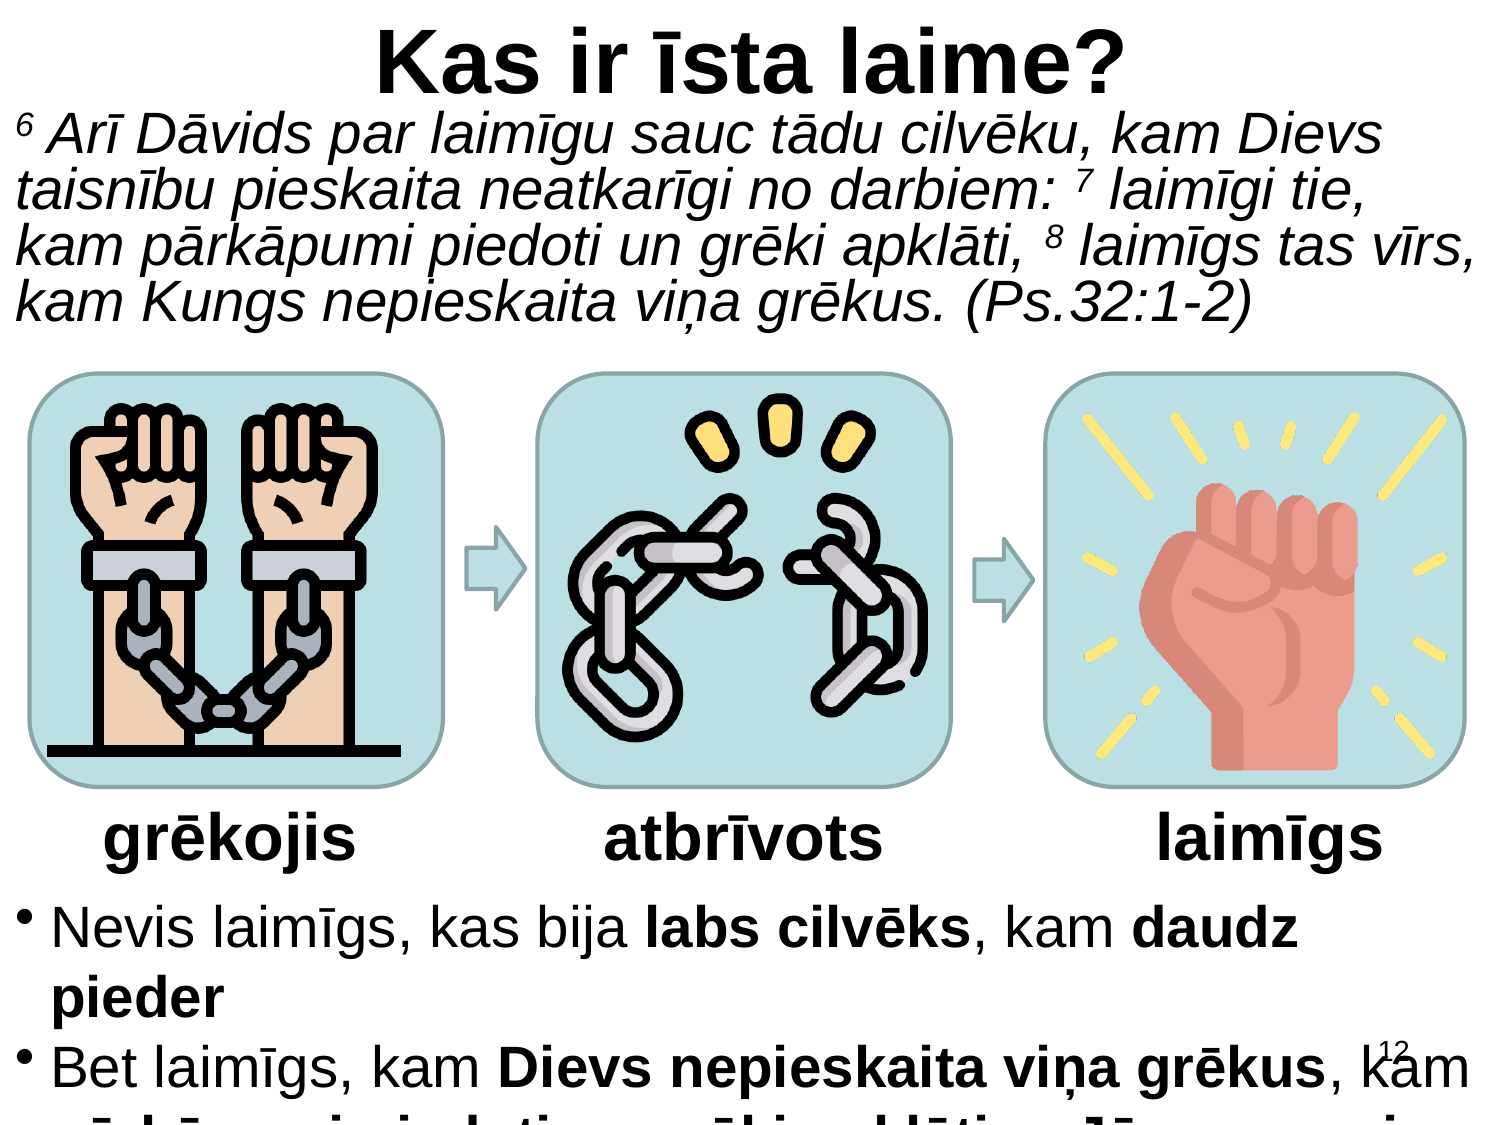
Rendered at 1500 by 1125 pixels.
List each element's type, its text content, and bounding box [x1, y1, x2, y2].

text_box [567, 371, 921, 383]
text_box [1043, 371, 1467, 786]
text_box Nevis laimīgs, kas bija labs cilvēks, kam daudz pieder Bet laimīgs, kam Dievs nepieskaita viņa grēkus, kam pārkāpumi piedoti un grēki apklāti ar Jēzus upuri. [0, 881, 1500, 1125]
text_box [535, 391, 953, 786]
text_box [27, 410, 35, 751]
picture [1082, 408, 1448, 774]
picture [40, 396, 406, 762]
text_box laimīgs [1039, 786, 1500, 882]
text_box [464, 525, 528, 612]
picture [562, 385, 928, 750]
text_box [972, 536, 1036, 624]
text_box [45, 371, 446, 786]
text_box atbrīvots [513, 786, 975, 882]
text_box grēkojis [0, 786, 461, 882]
title Kas ir īsta laime? [76, 0, 1427, 114]
list 6 Arī Dāvids par laimīgu sauc tādu cilvēku, kam Dievs taisnību pieskaita neatkarīgi no darbiem: 7 laimīgi tie, kam pārkāpumi piedoti un grēki apklāti, 8 laimīgs tas vīrs, kam Kungs nepieskaita viņa grēkus. (Ps.32:1-2) [0, 101, 1500, 280]
slide_number 12 [1074, 1024, 1426, 1103]
